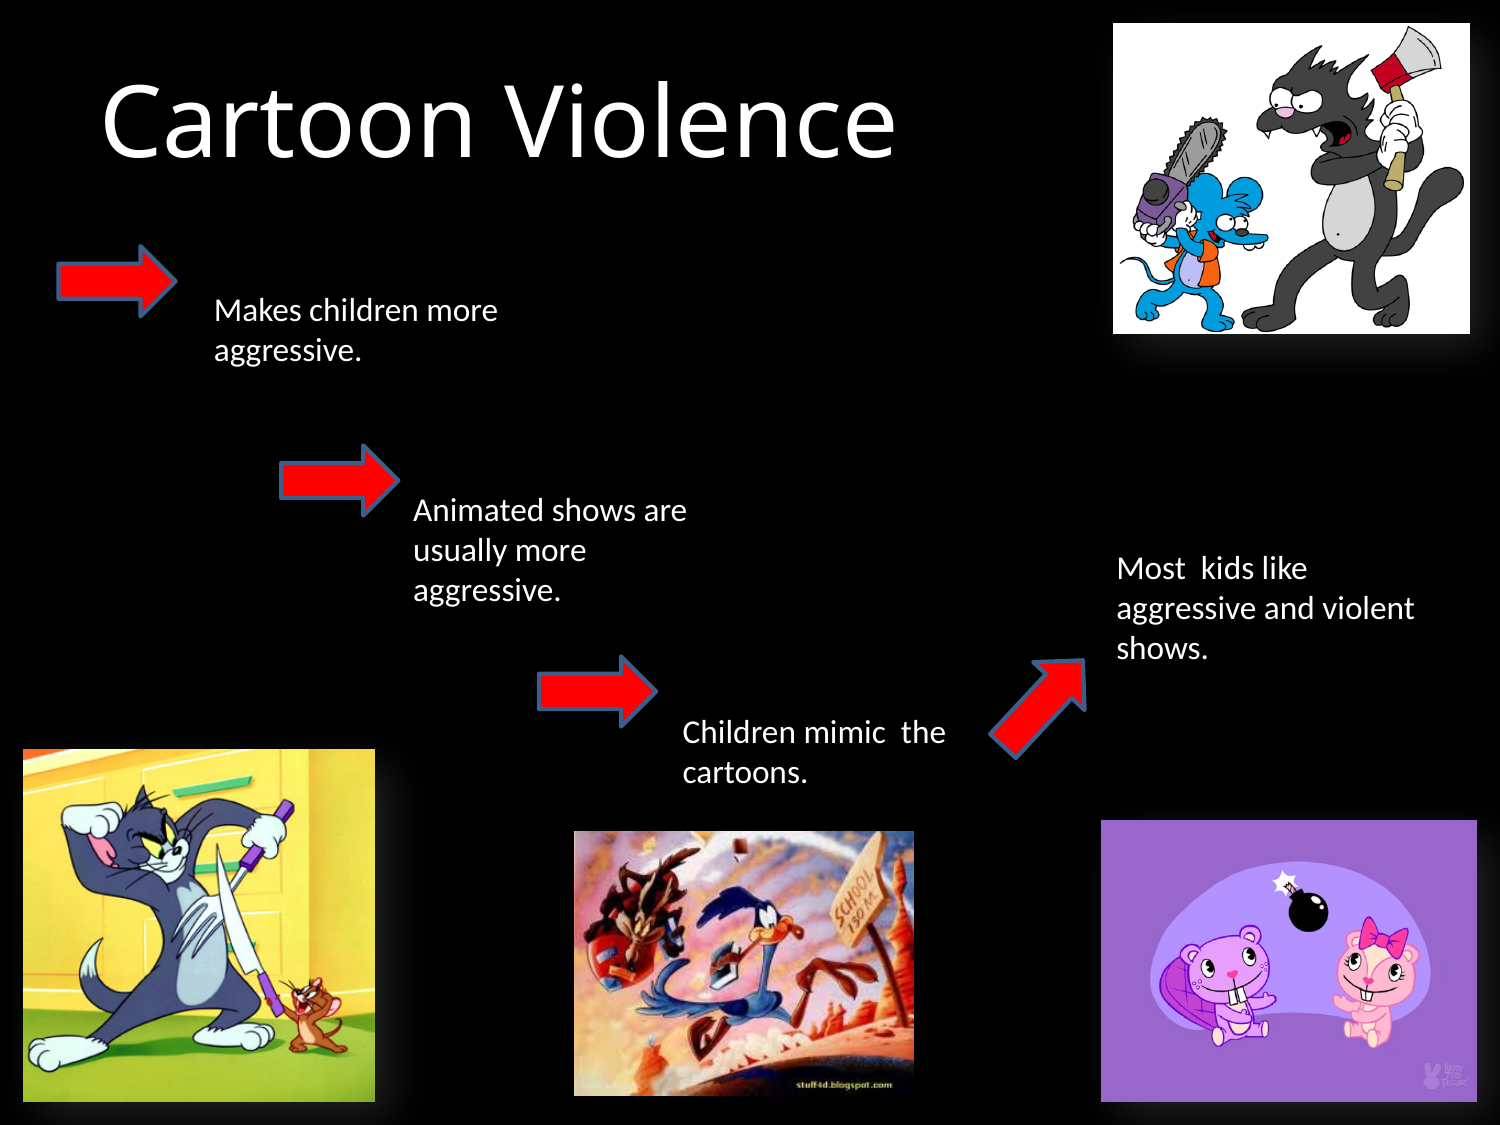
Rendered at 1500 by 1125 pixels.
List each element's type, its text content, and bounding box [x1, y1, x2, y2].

picture [1113, 23, 1470, 334]
text_box Animated shows are usually more aggressive. [398, 480, 750, 615]
text_box [536, 654, 659, 729]
text_box [279, 443, 401, 518]
text_box Most kids like aggressive and violent shows. [1101, 538, 1454, 674]
title Cartoon Violence [0, 23, 1106, 211]
picture [23, 749, 376, 1102]
picture [573, 831, 915, 1097]
text_box Children mimic the cartoons. [667, 703, 1020, 798]
picture [1101, 820, 1477, 1102]
text_box [56, 244, 178, 319]
text_box Makes children more aggressive. [199, 281, 551, 376]
text_box [1016, 658, 1087, 757]
